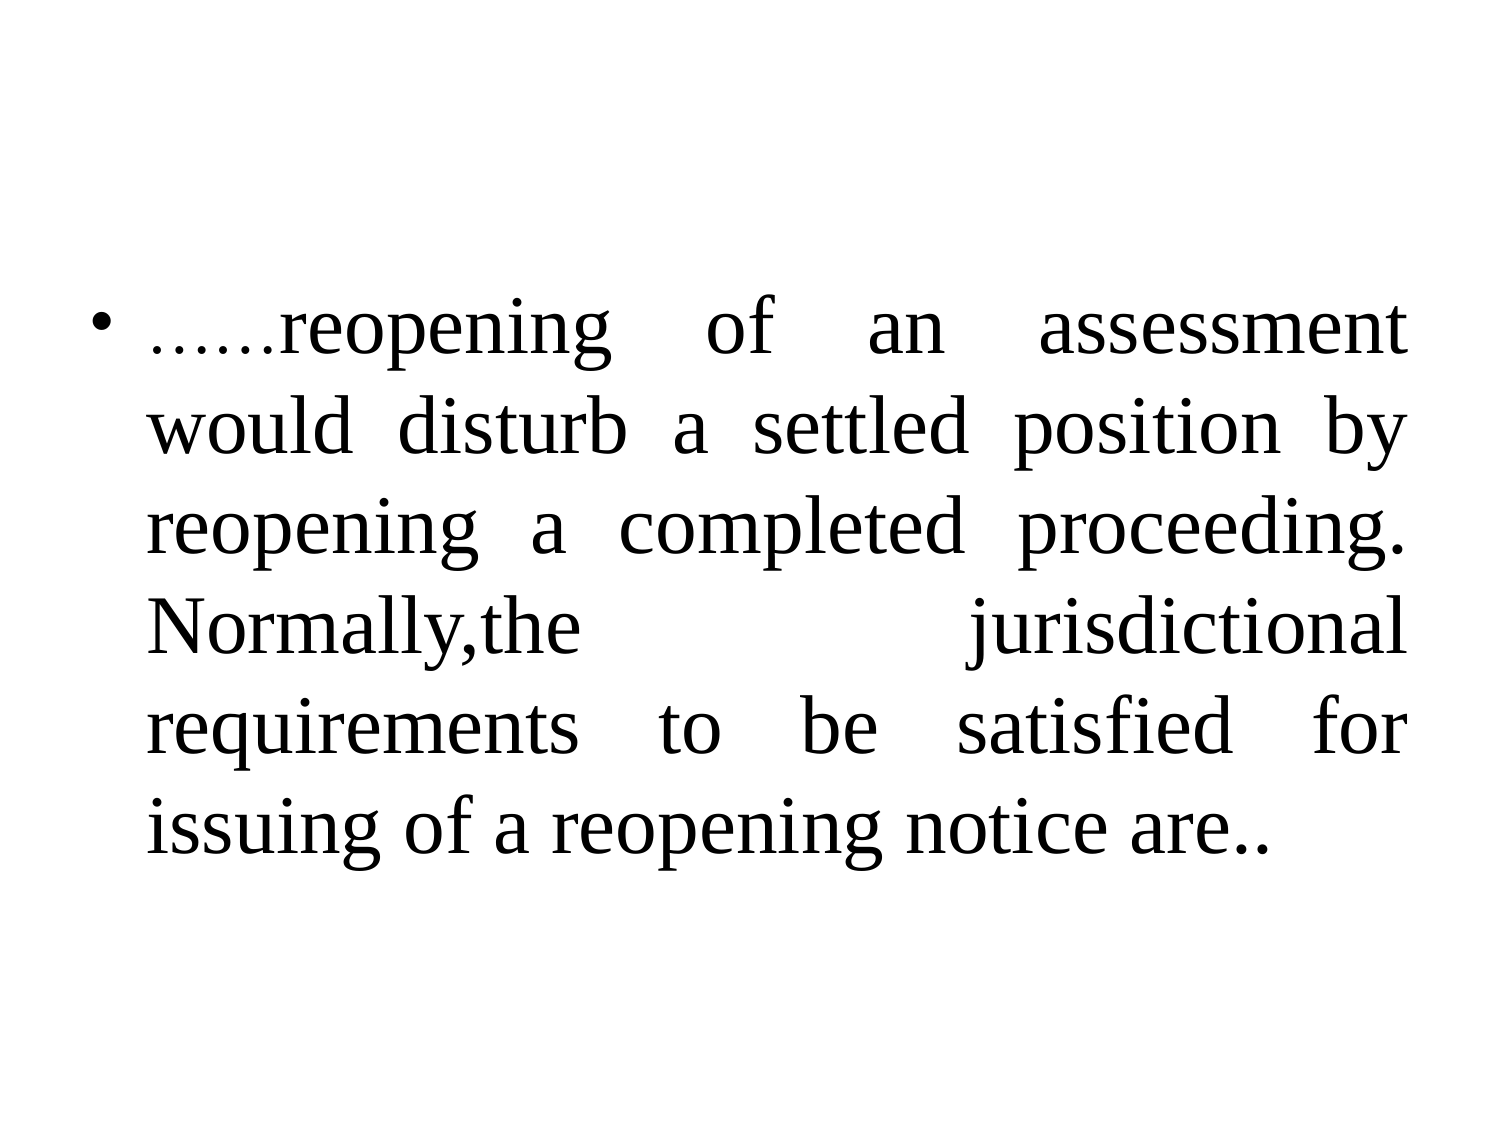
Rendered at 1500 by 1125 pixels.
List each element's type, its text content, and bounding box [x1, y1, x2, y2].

list ……reopening of an assessment would disturb a settled position by reopening a completed proceeding. Normally,the jurisdictional requirements to be satisfied for issuing of a reopening notice are.. [75, 262, 1425, 1005]
